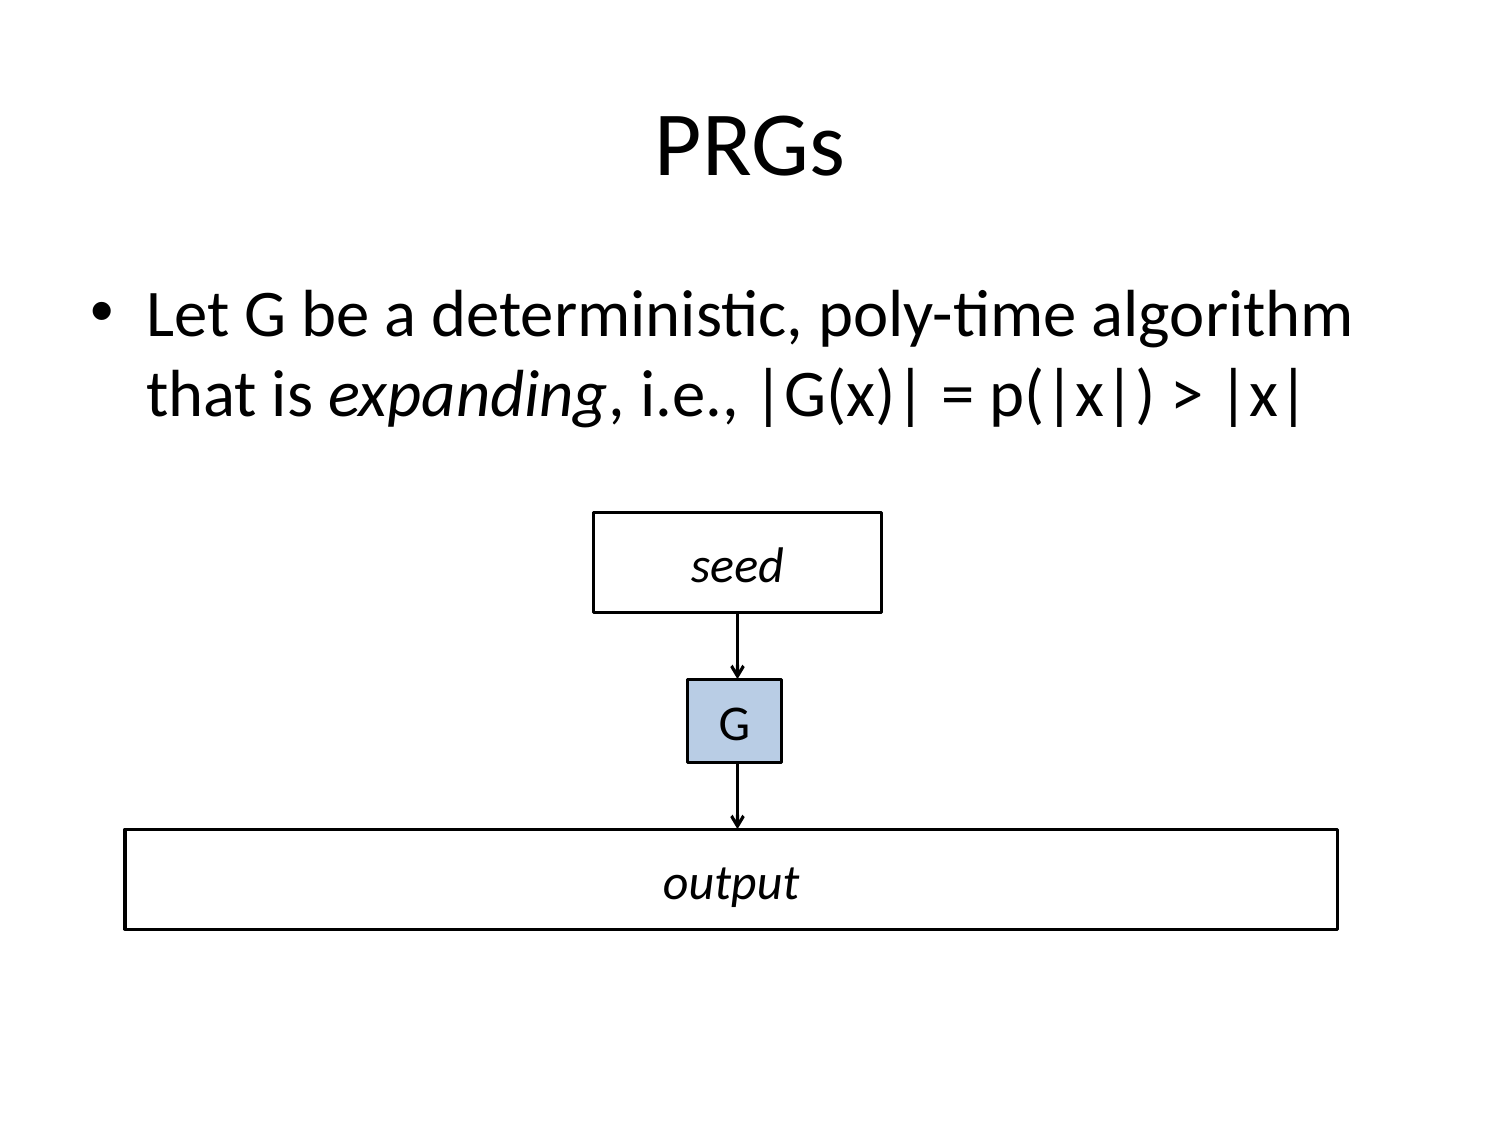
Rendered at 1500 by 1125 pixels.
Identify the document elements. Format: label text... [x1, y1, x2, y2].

text_box G [687, 678, 782, 763]
text_box seed [593, 512, 882, 613]
text_box output [124, 828, 1338, 930]
list Let G be a deterministic, poly-time algorithm that is expanding, i.e., |G(x)| = p(|x|) > |x| [75, 262, 1425, 1005]
title PRGs [75, 45, 1425, 233]
